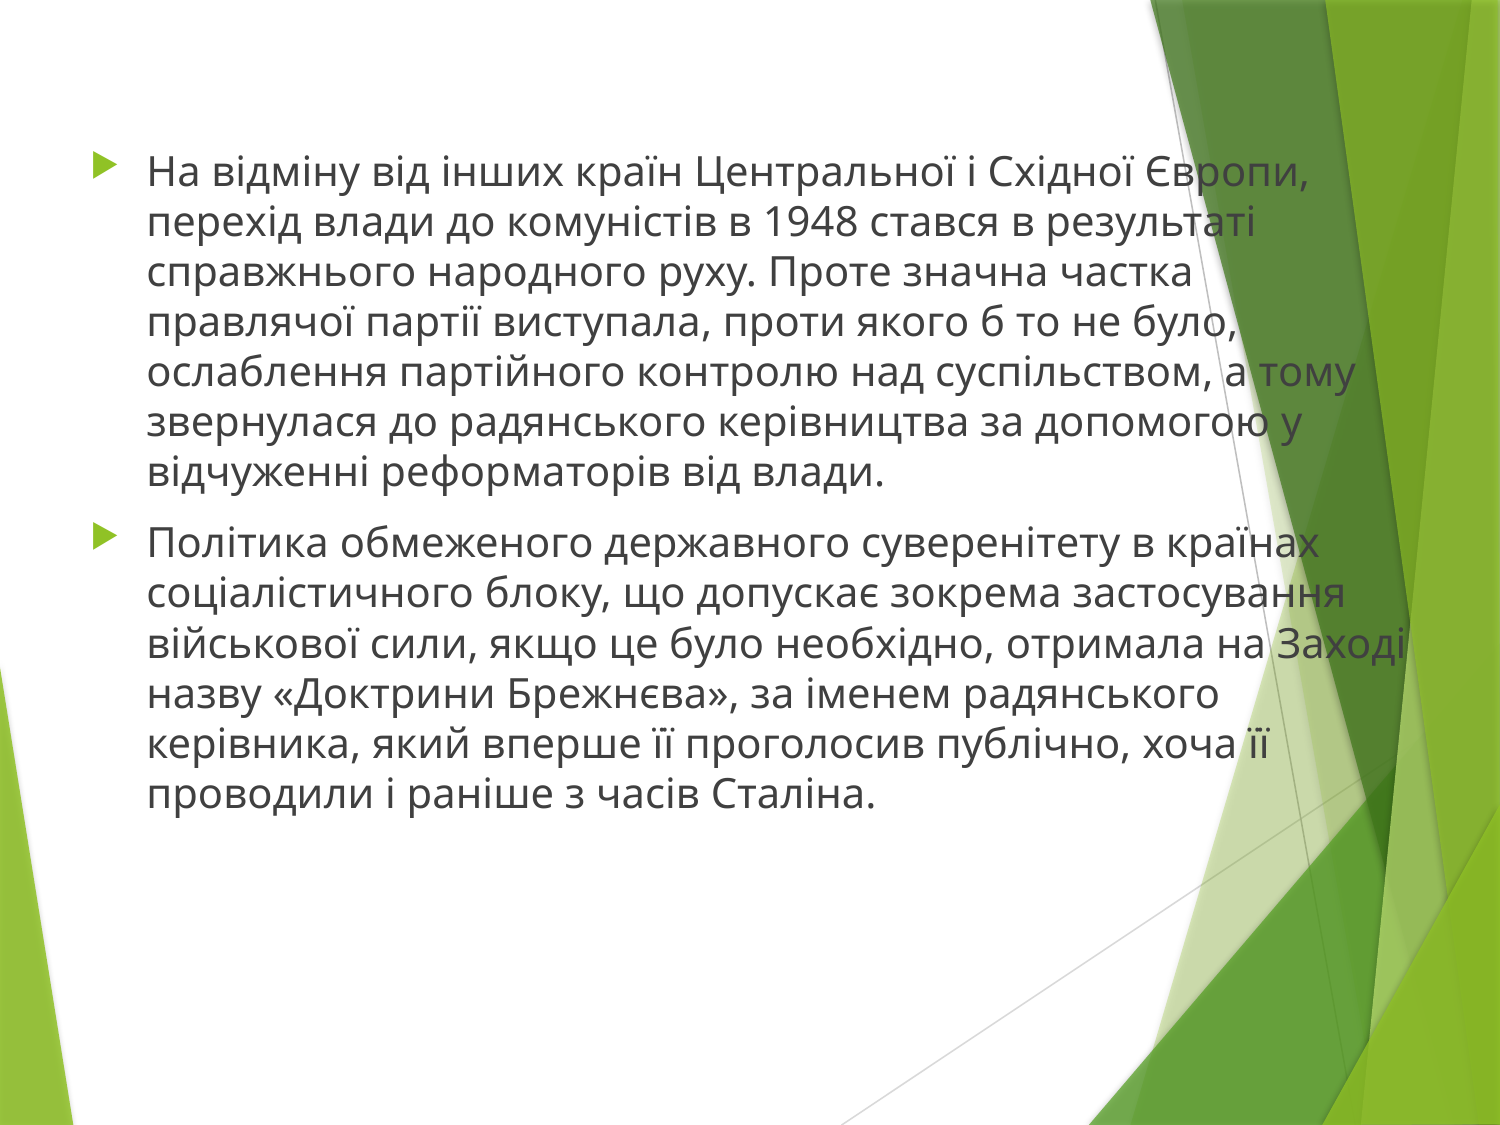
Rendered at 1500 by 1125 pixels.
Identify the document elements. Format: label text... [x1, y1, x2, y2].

list На відміну від інших країн Центральної і Східної Європи, перехід влади до комуністів в 1948 стався в результаті справжнього народного руху. Проте значна частка правлячої партії виступала, проти якого б то не було, ослаблення партійного контролю над суспільством, а тому звернулася до радянського керівництва за допомогою у відчуженні реформаторів від влади. Політика обмеженого державного суверенітету в країнах соціалістичного блоку, що допускає зокрема застосування військової сили, якщо це було необхідно, отримала на Заході назву «Доктрини Брежнєва», за іменем радянського керівника, який вперше її проголосив публічно, хоча її проводили і раніше з часів Сталіна. [75, 137, 1425, 1000]
